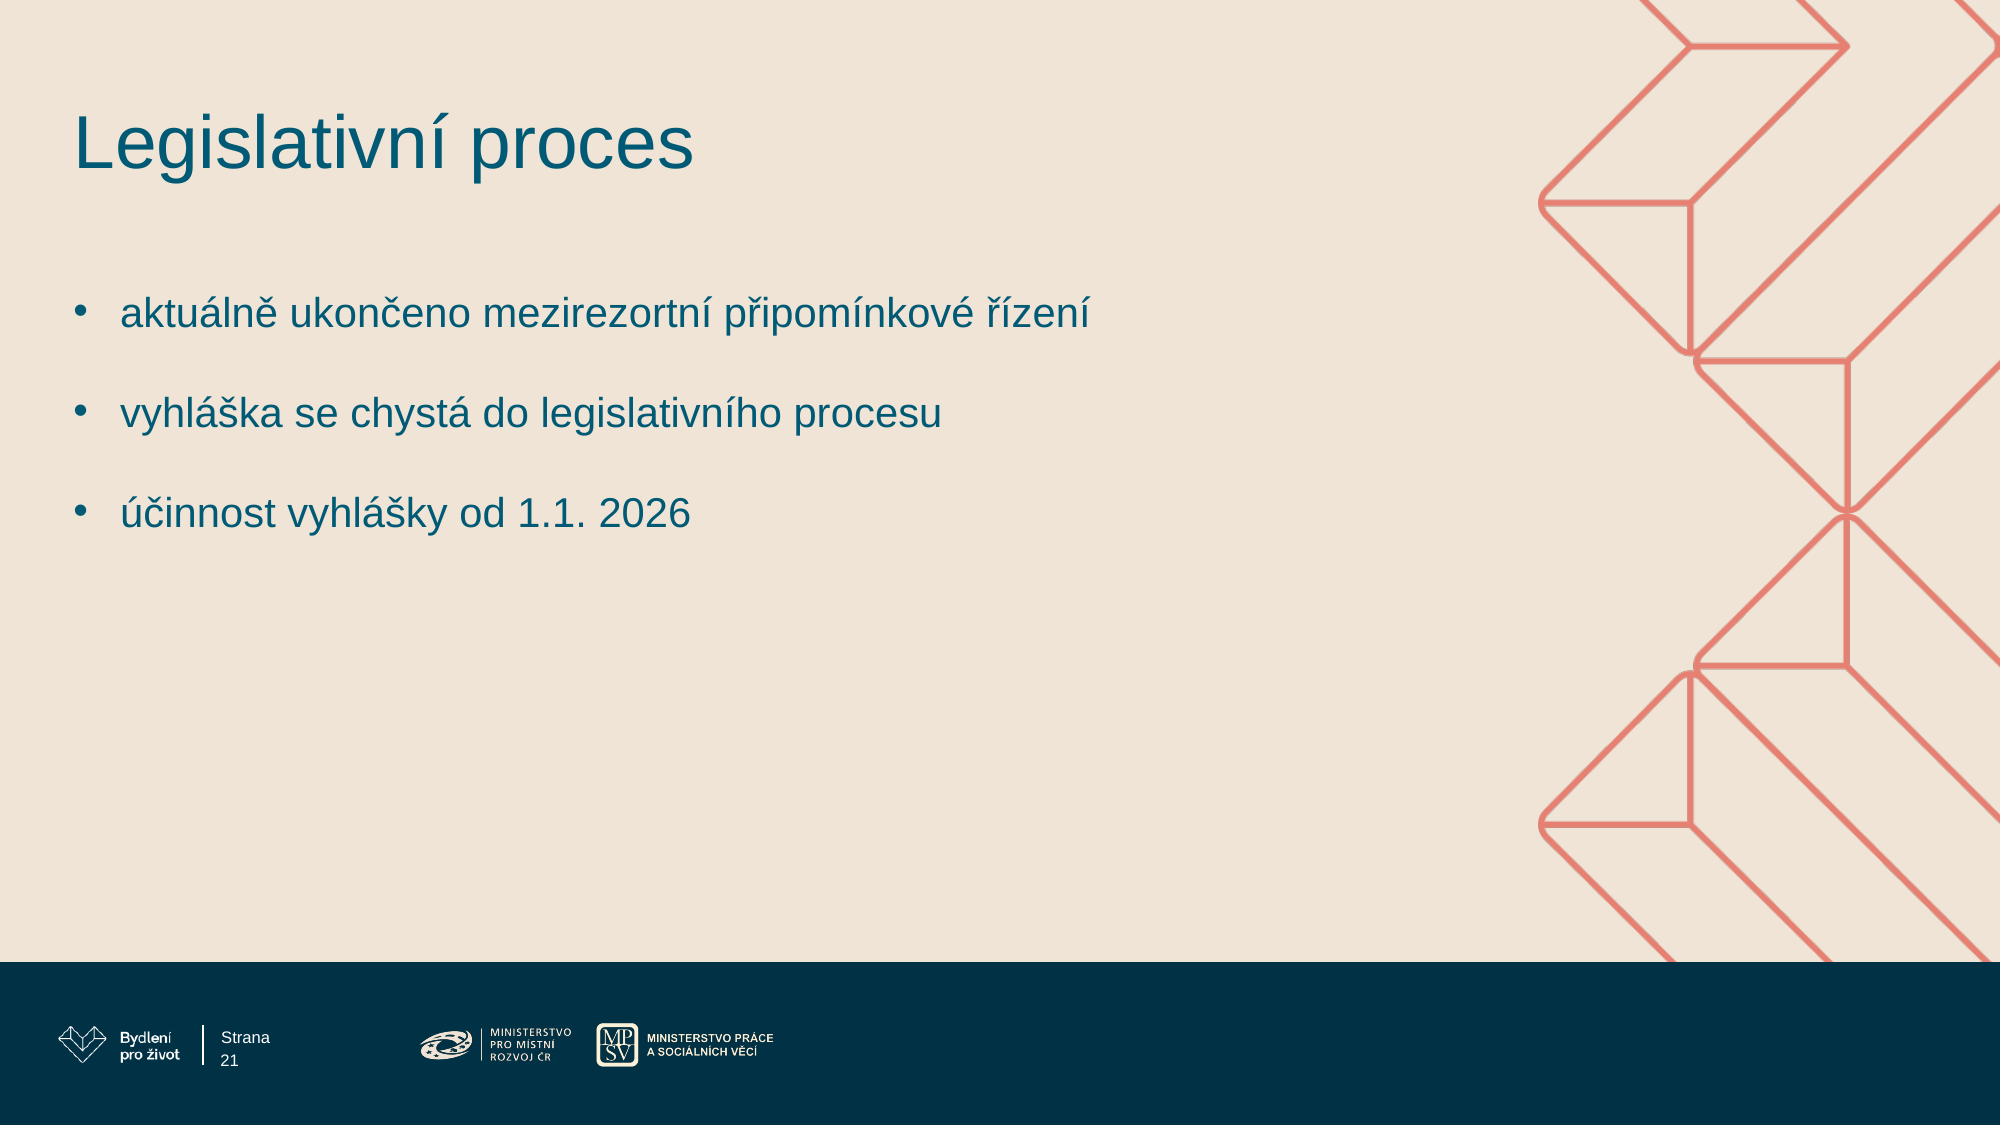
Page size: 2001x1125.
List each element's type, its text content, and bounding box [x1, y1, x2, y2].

text_box Legislativní proces [58, 85, 1404, 191]
picture [121, 1052, 126, 1062]
picture [148, 1049, 157, 1059]
picture [1538, 0, 2000, 961]
picture [121, 1032, 131, 1042]
text_box aktuálně ukončeno mezirezortní připomínkové řízení vyhláška se chystá do legislativního procesu účinnost vyhlášky od 1.1. 2026 [58, 277, 1533, 544]
text_box [0, 962, 1533, 1125]
picture [425, 1032, 472, 1055]
picture [648, 1035, 658, 1041]
picture [422, 1042, 458, 1059]
text_box 21 [204, 1041, 254, 1078]
text_box Strana [206, 1019, 340, 1054]
picture [597, 1024, 638, 1066]
